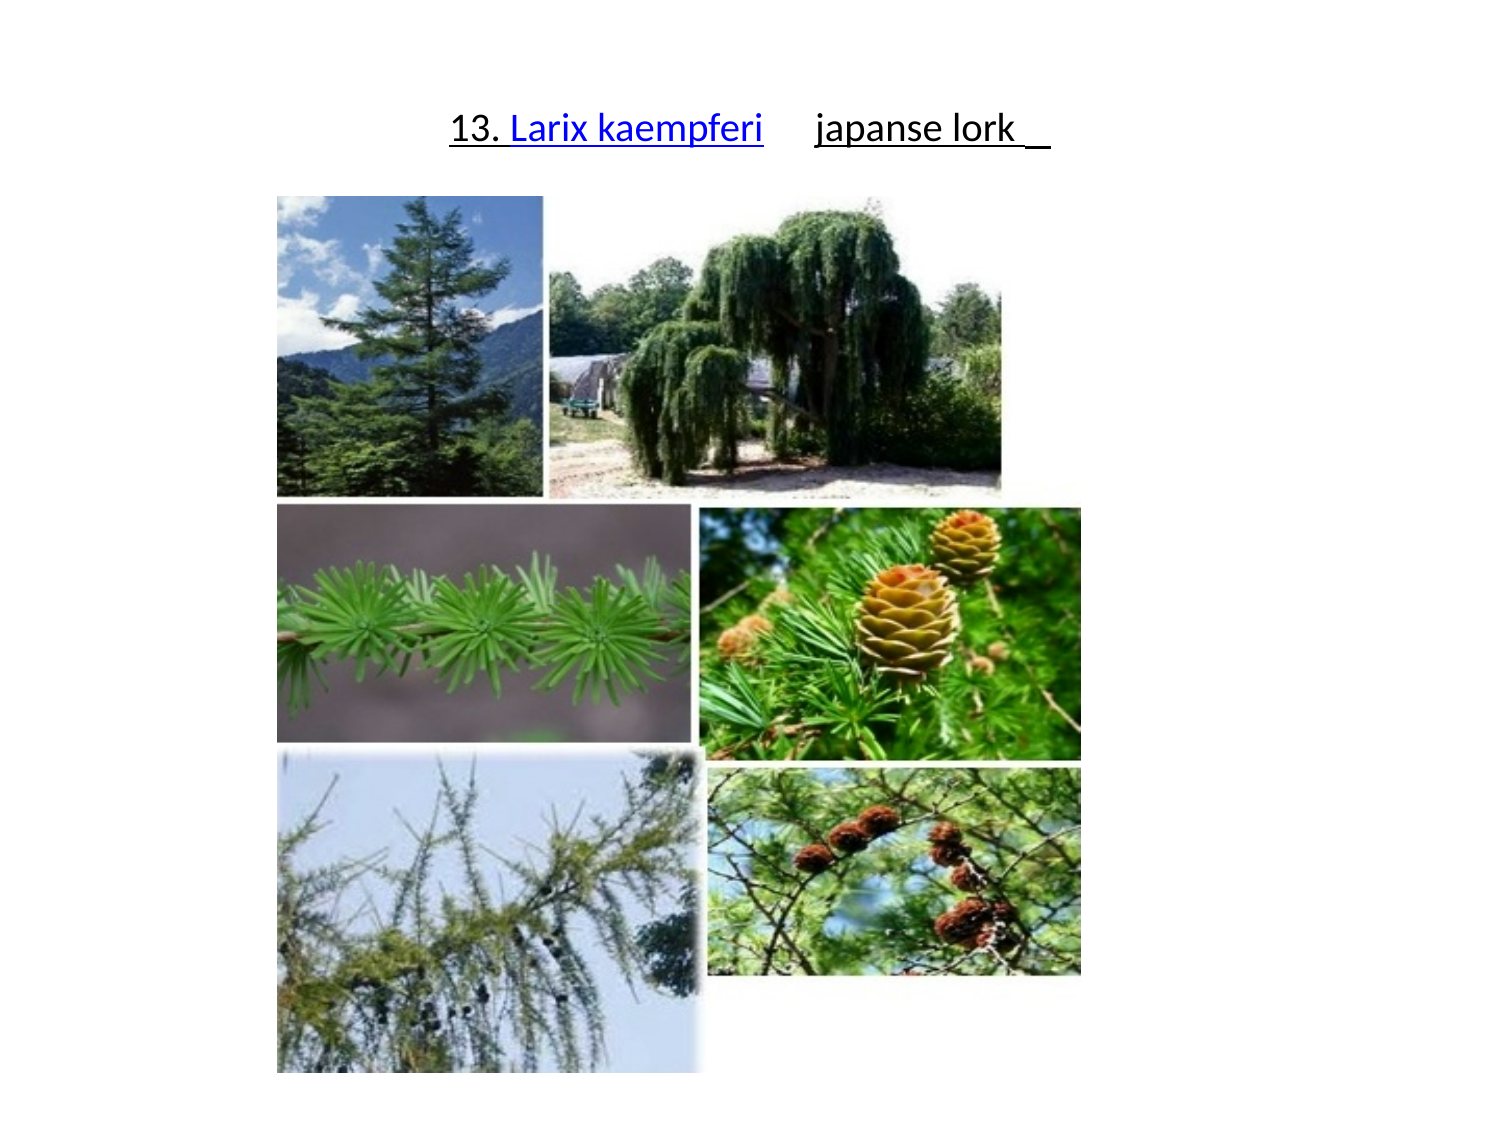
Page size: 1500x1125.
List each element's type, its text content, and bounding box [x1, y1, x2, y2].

title 13. Larix kaempferi japanse lork [112, 78, 1388, 161]
picture [277, 196, 1081, 1074]
